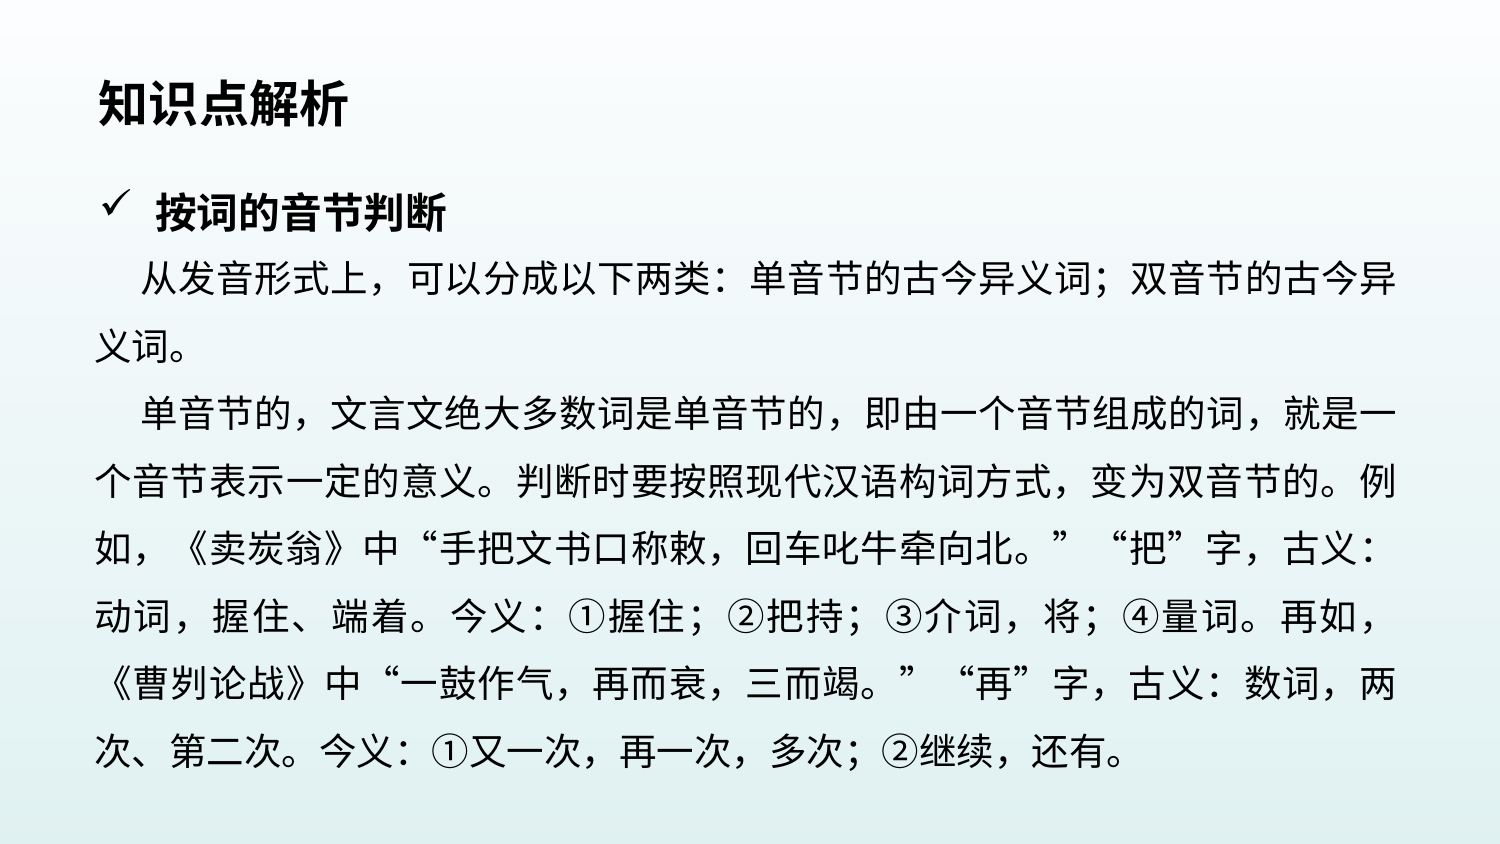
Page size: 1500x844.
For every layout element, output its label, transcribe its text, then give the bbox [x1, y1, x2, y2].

text_box 从发音形式上，可以分成以下两类：单音节的古今异义词；双音节的古今异义词。 单音节的，文言文绝大多数词是单音节的，即由一个音节组成的词，就是一个音节表示一定的意义。判断时要按照现代汉语构词方式，变为双音节的。例如，《卖炭翁》中“手把文书口称敕，回车叱牛牵向北。”“把”字，古义：动词，握住、端着。今义：①握住；②把持；③介词，将；④量词。再如，《曹刿论战》中“一鼓作气，再而衰，三而竭。”“再”字，古义：数词，两次、第二次。今义：①又一次，再一次，多次；②继续，还有。 [79, 225, 1412, 781]
text_box 知识点解析 [84, 71, 368, 134]
text_box 按词的音节判断 [84, 154, 1385, 245]
